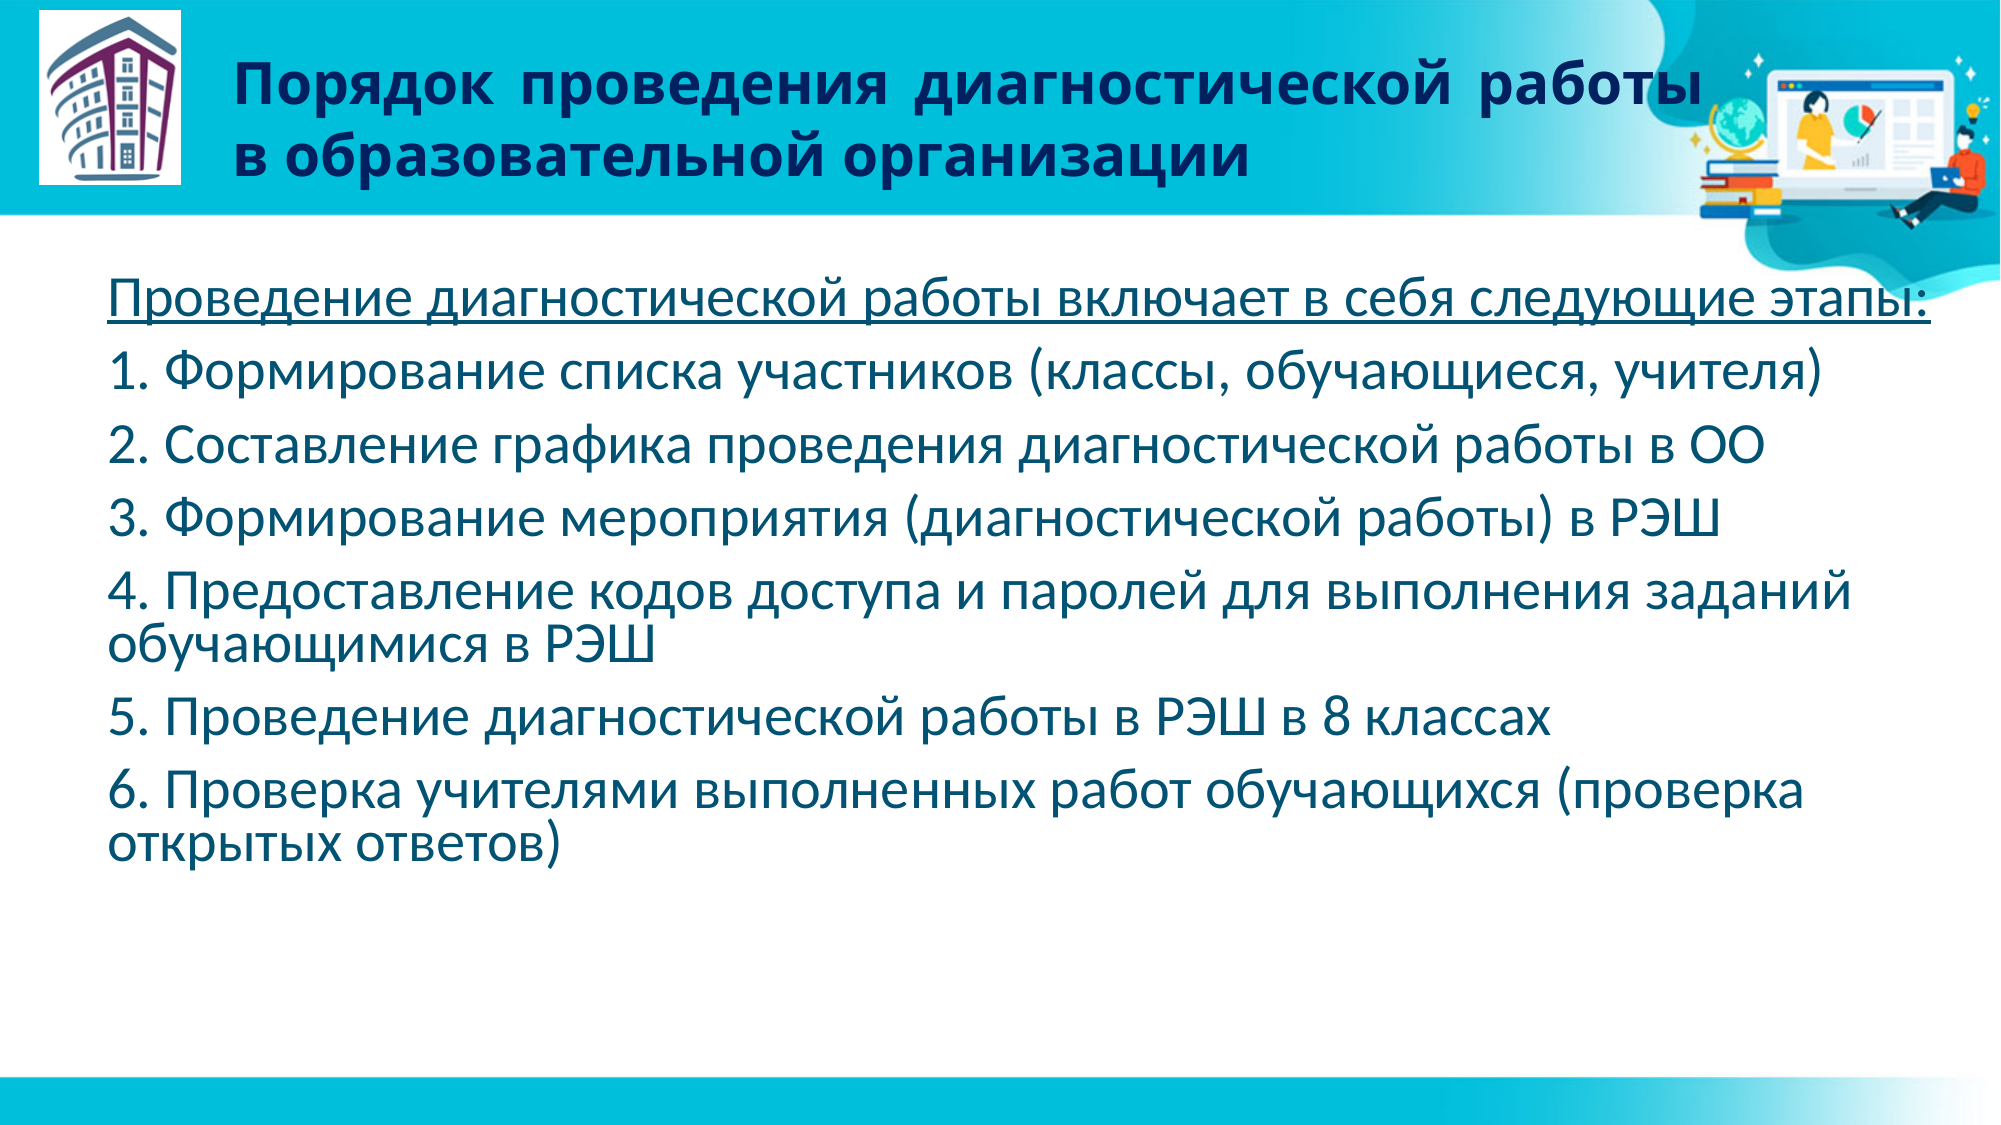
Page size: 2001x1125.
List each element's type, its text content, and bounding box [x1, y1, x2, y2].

picture [0, 0, 2001, 1125]
title Порядок проведения диагностической работы в образовательной организации [217, 10, 1745, 228]
list Проведение диагностической работы включает в себя следующие этапы: 1. Формирование списка участников (классы, обучающиеся, учителя) 2. Составление графика проведения диагностической работы в ОО 3. Формирование мероприятия (диагностической работы) в РЭШ 4. Предоставление кодов доступа и паролей для выполнения заданий обучающимися в РЭШ 5. Проведение диагностической работы в РЭШ в 8 классах 6. Проверка учителями выполненных работ обучающихся (проверка открытых ответов) [92, 267, 1958, 1080]
